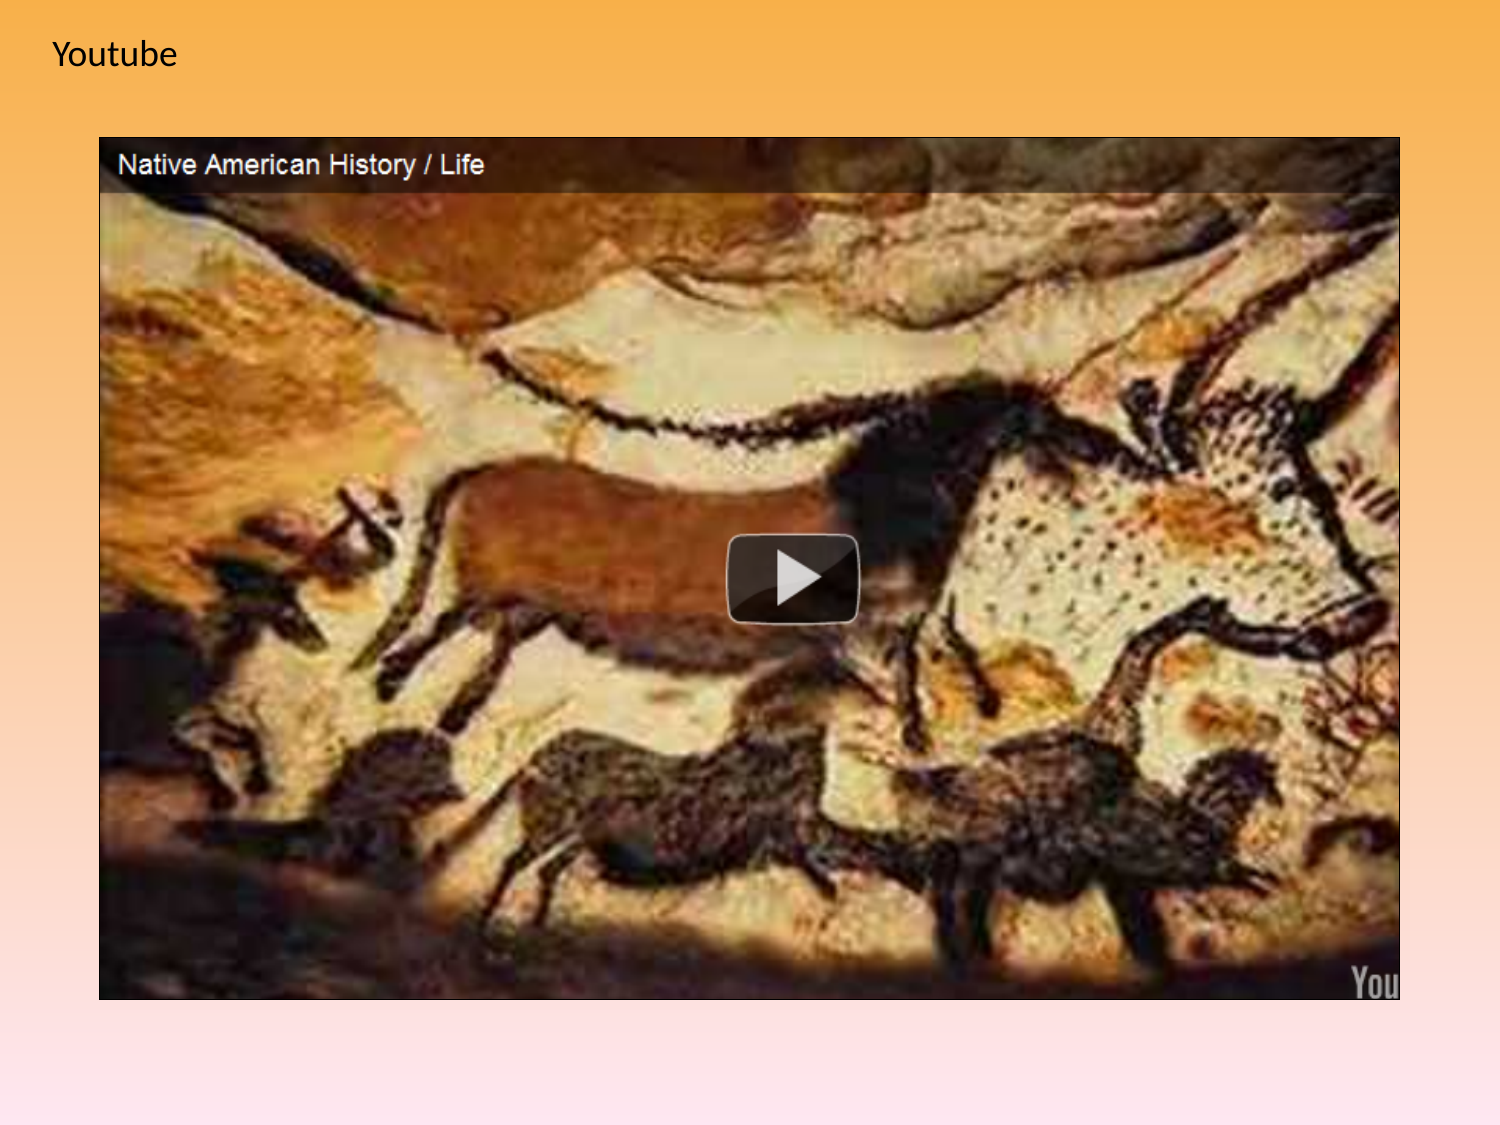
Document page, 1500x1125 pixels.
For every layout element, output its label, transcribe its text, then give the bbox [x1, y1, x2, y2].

text_box Youtube [37, 21, 525, 82]
picture [100, 138, 1399, 999]
